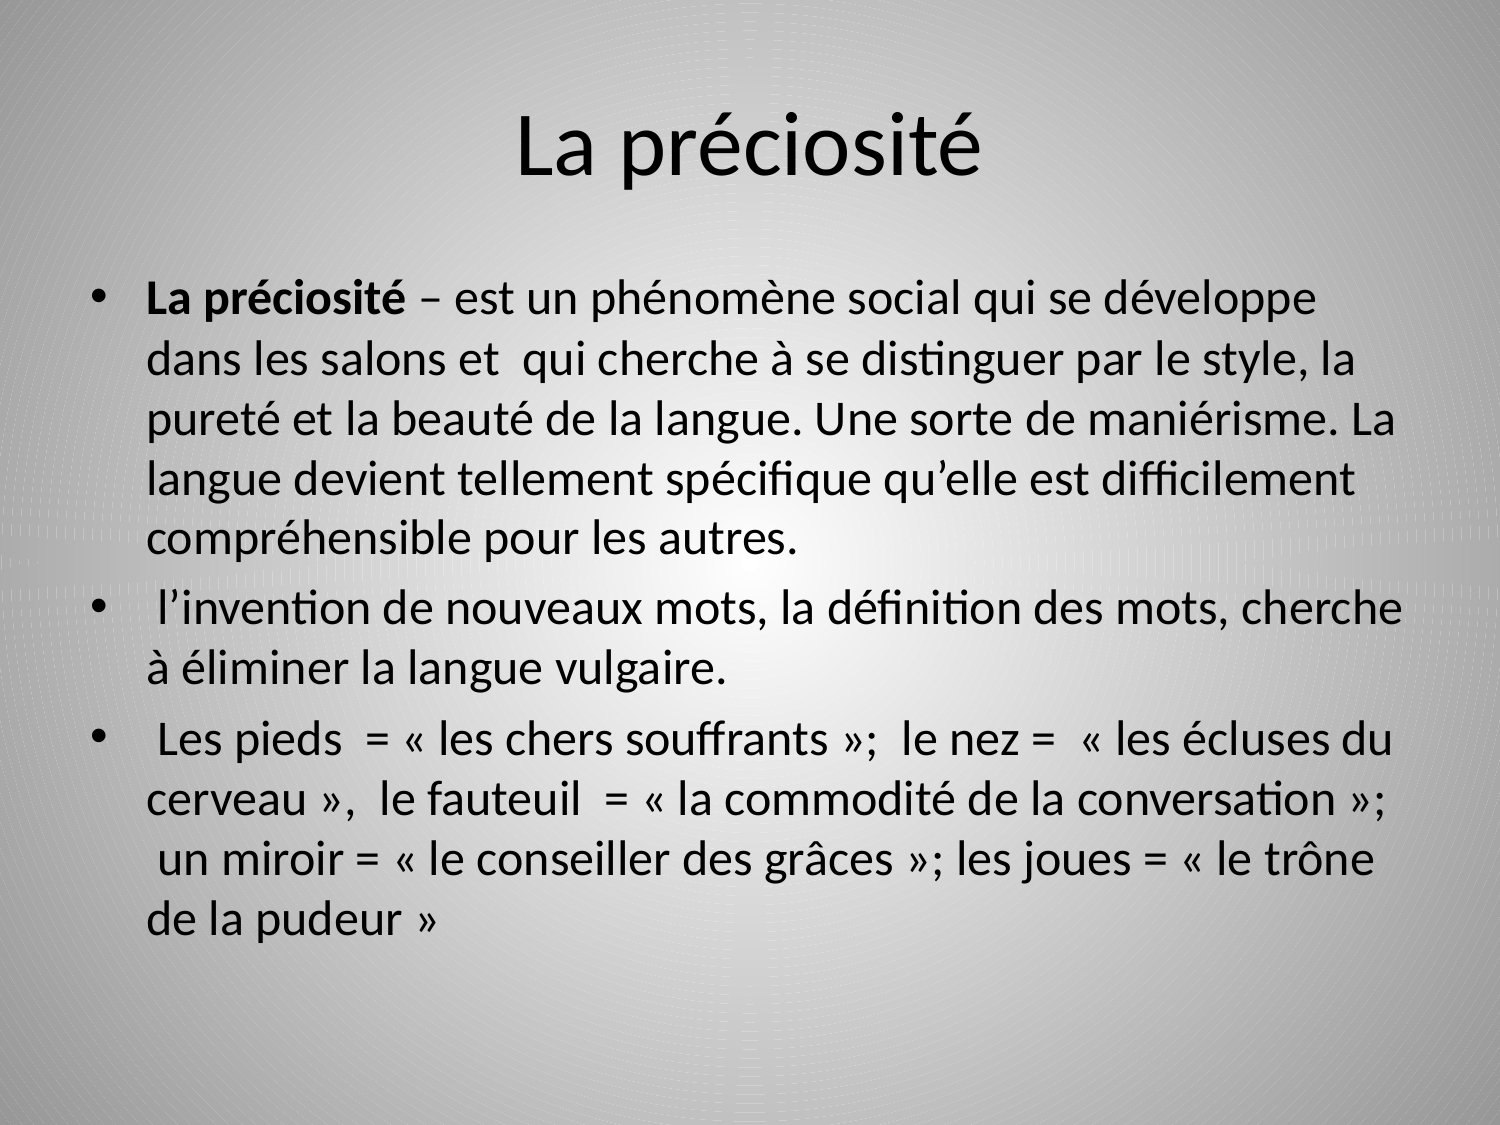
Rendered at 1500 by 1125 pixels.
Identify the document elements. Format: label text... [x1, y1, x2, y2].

title La préciosité [75, 45, 1425, 187]
list La préciosité – est un phénomène social qui se développe dans les salons et qui cherche à se distinguer par le style, la pureté et la beauté de la langue. Une sorte de maniérisme. La langue devient tellement spécifique qu’elle est difficilement compréhensible pour les autres. l’invention de nouveaux mots, la définition des mots, cherche à éliminer la langue vulgaire. Les pieds = « les chers souffrants »; le nez = « les écluses du cerveau », le fauteuil = « la commodité de la conversation »; un miroir = « le conseiller des grâces »; les joues = « le trône de la pudeur » [75, 187, 1425, 1125]
